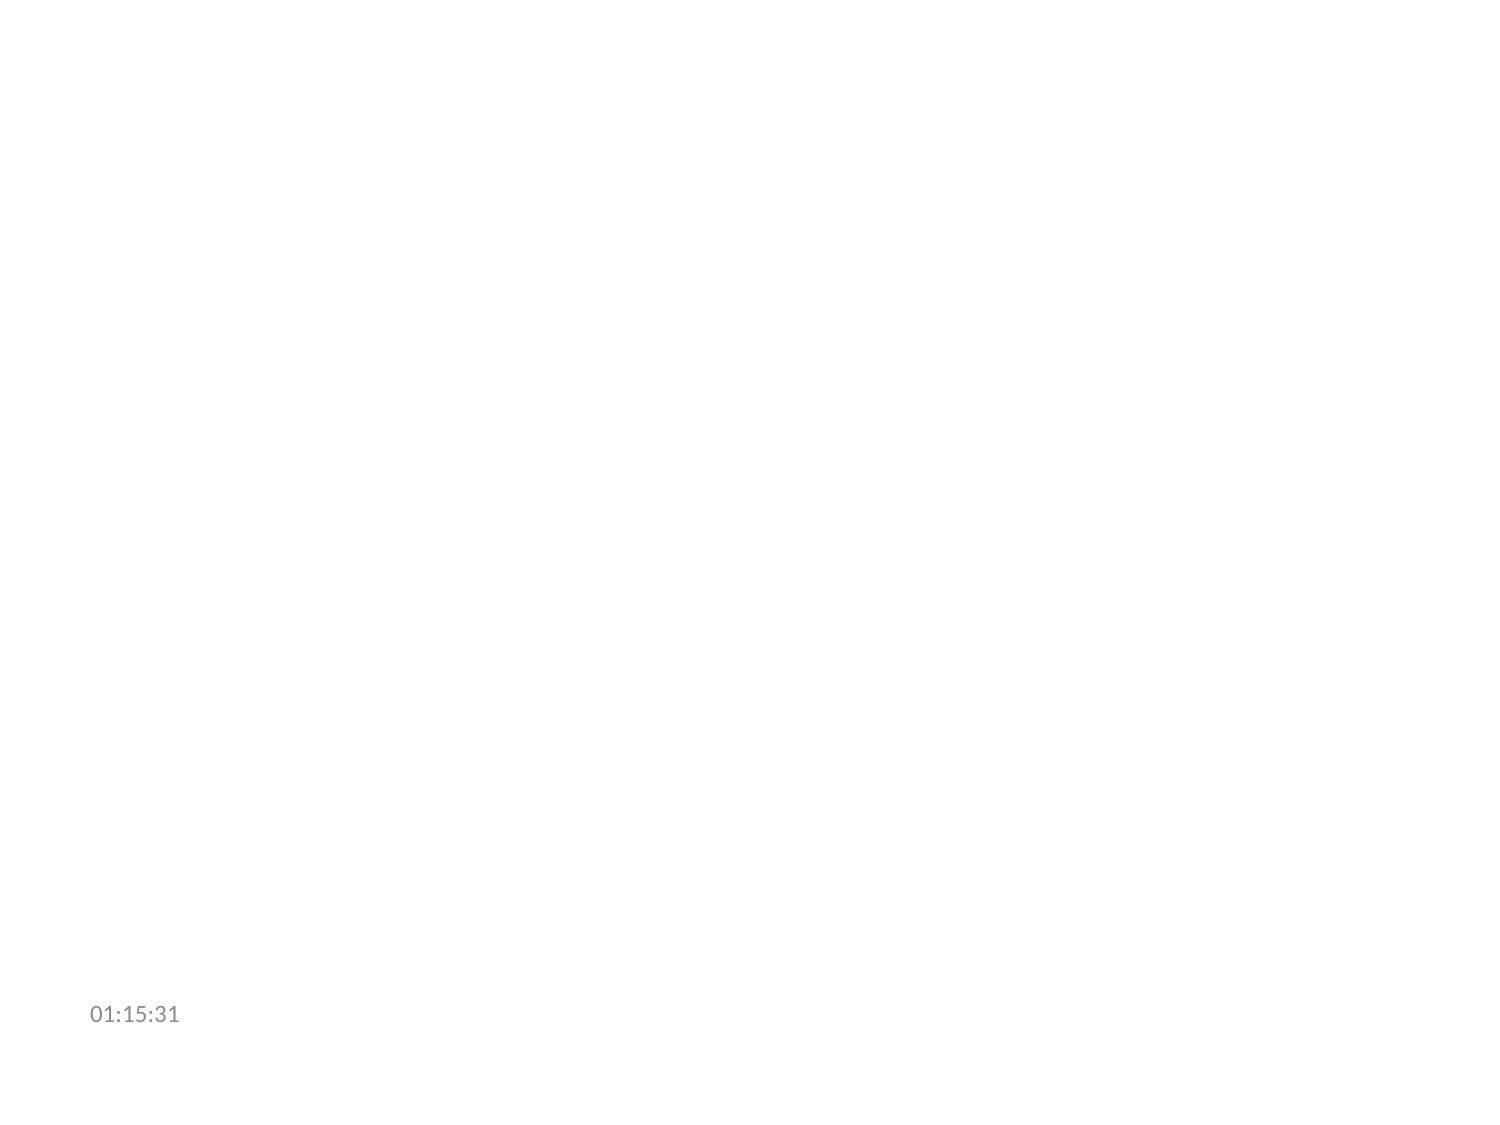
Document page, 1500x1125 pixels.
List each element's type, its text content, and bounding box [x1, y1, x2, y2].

text_box 15:35:09 [75, 982, 425, 1043]
